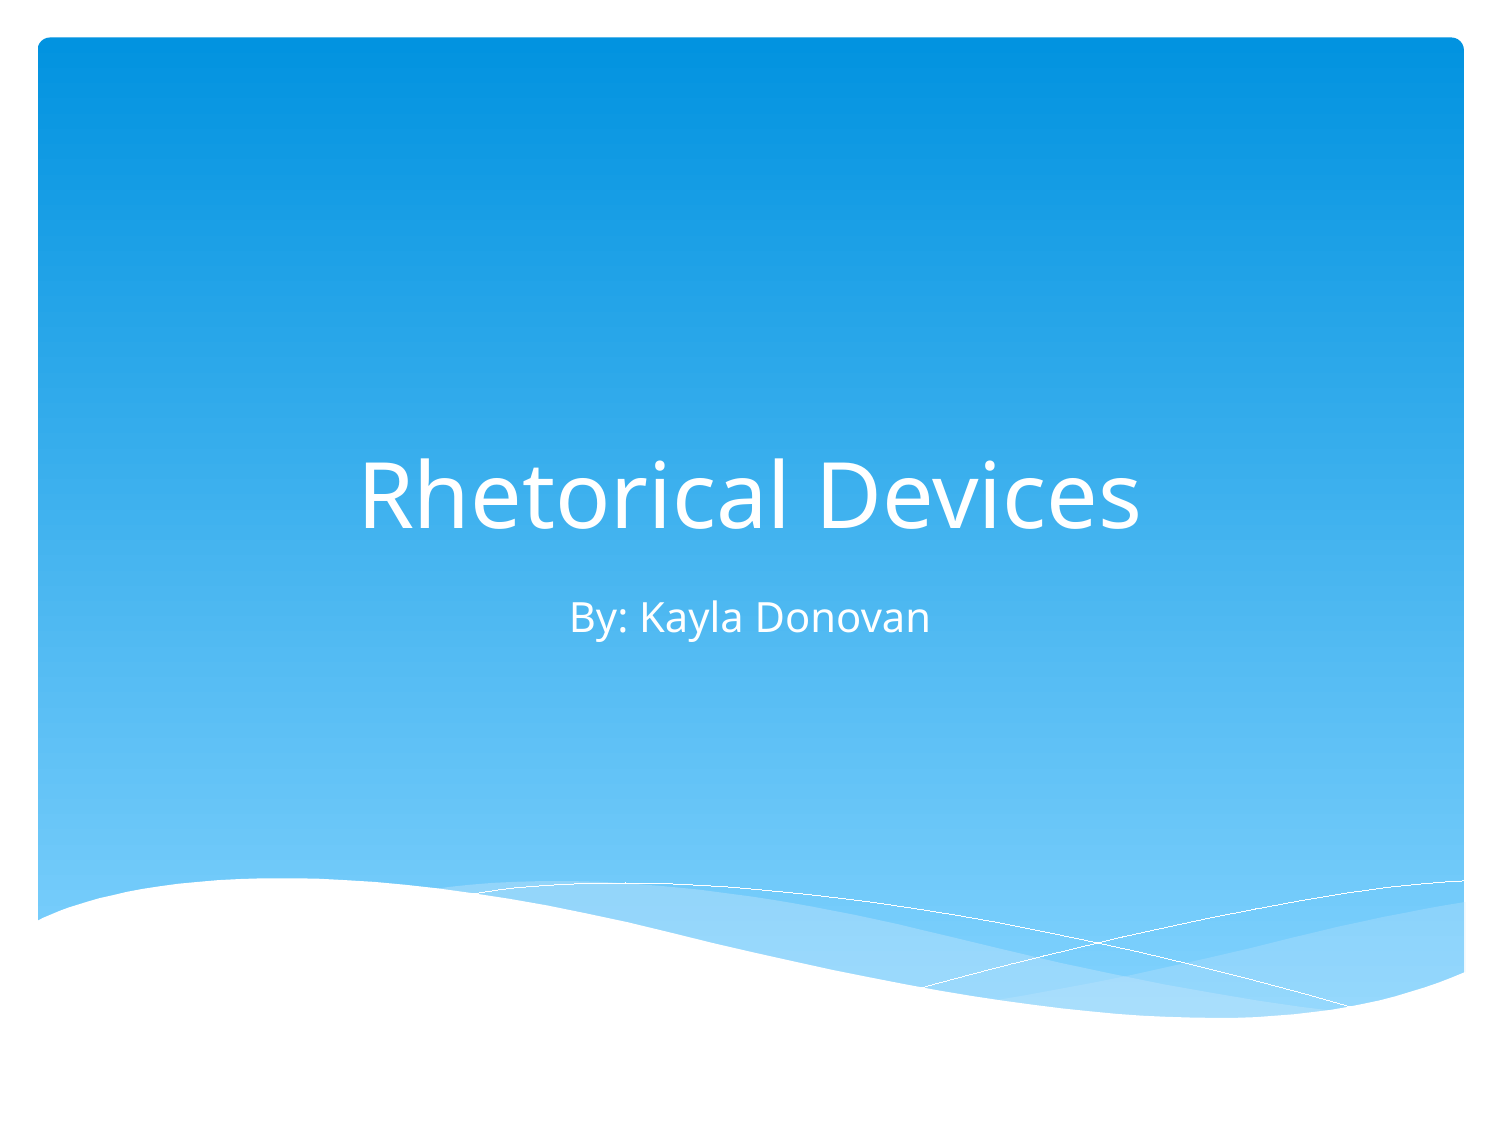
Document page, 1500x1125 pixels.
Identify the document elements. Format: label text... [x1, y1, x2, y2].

title Rhetorical Devices [112, 262, 1388, 555]
subtitle By: Kayla Donovan [225, 583, 1275, 825]
